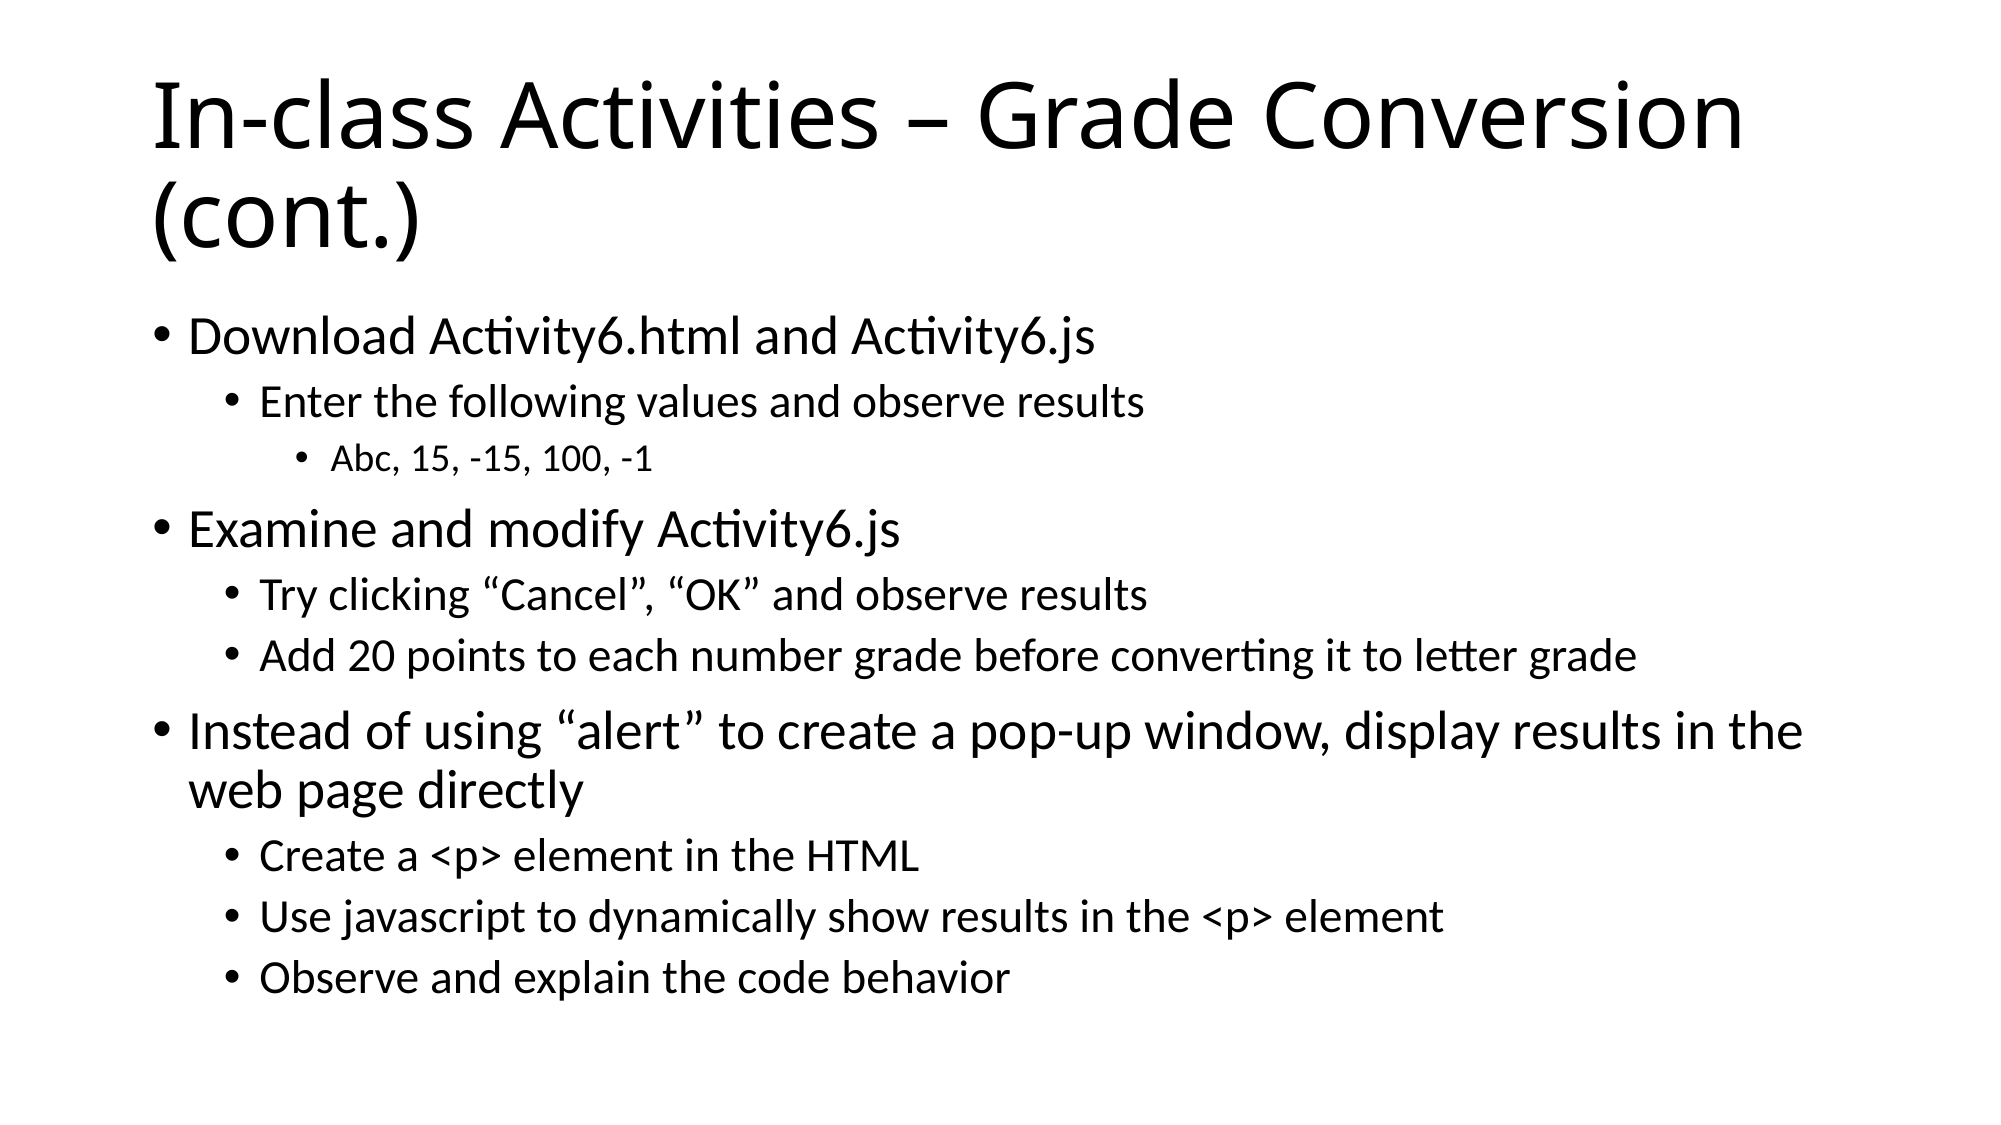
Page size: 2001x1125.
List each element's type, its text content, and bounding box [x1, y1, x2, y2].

title In-class Activities – Grade Conversion (cont.) [137, 59, 1863, 278]
list Download Activity6.html and Activity6.js Enter the following values and observe results Abc, 15, -15, 100, -1 Examine and modify Activity6.js Try clicking “Cancel”, “OK” and observe results Add 20 points to each number grade before converting it to letter grade Instead of using “alert” to create a pop-up window, display results in the web page directly Create a <p> element in the HTML Use javascript to dynamically show results in the <p> element Observe and explain the code behavior [137, 299, 1863, 1014]
